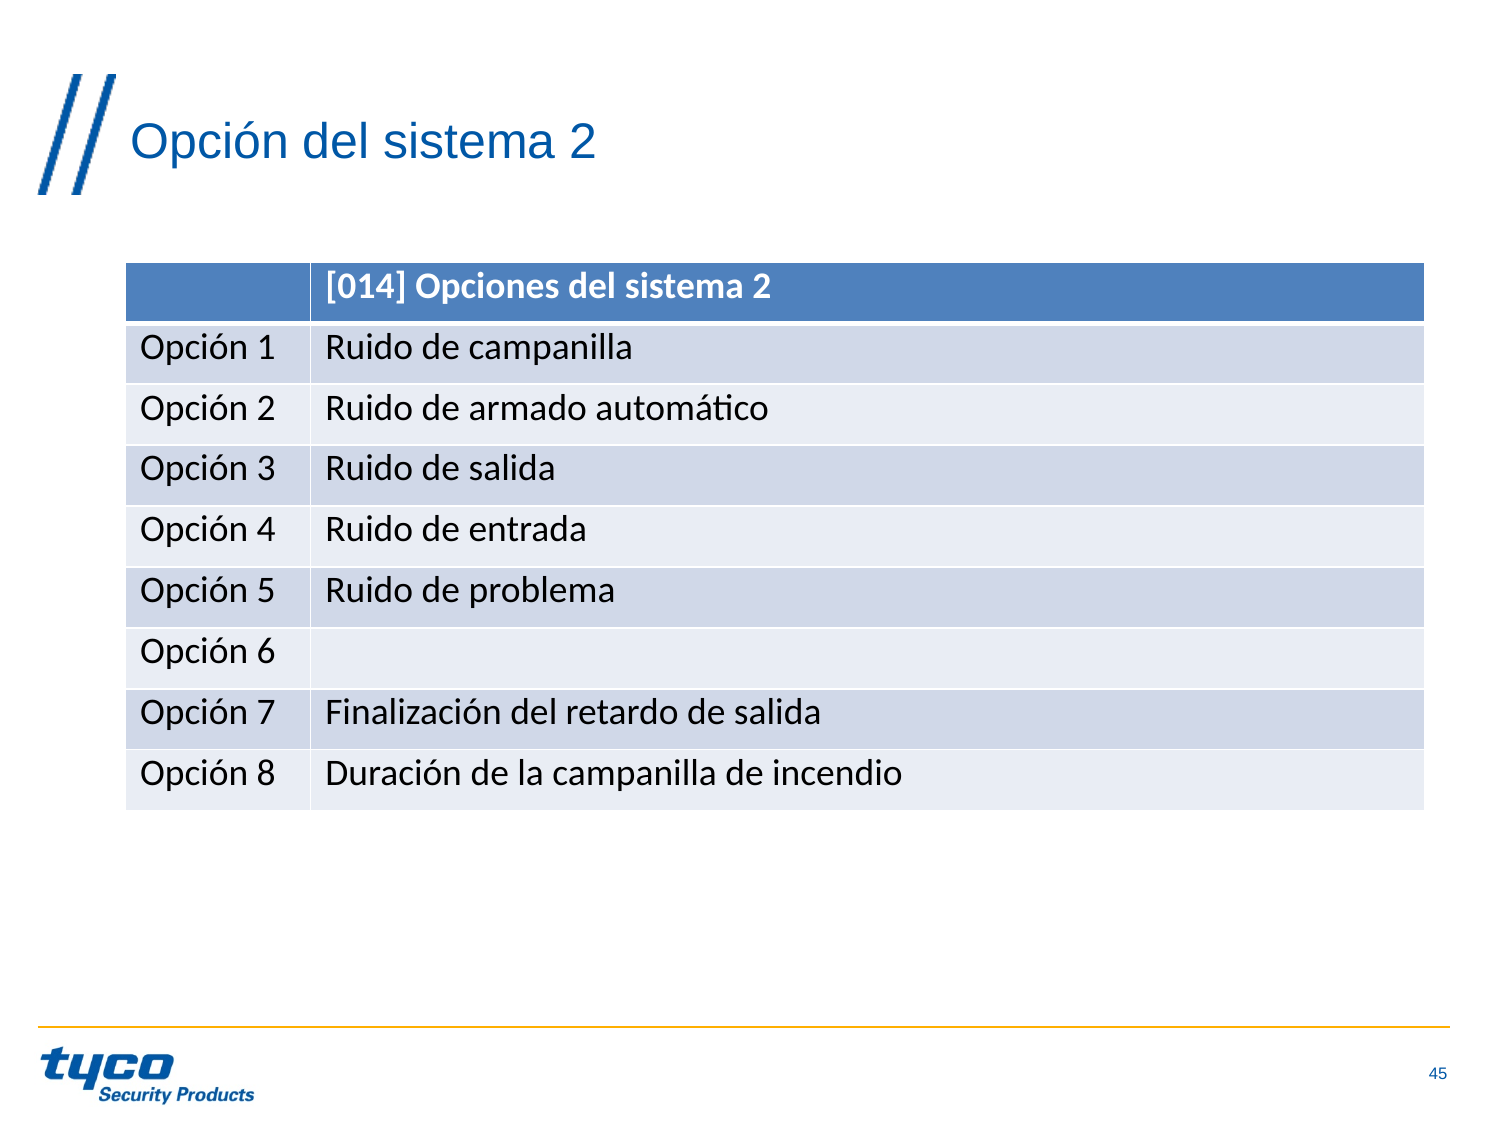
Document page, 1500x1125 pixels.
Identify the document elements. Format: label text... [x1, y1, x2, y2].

slide_number 45 [1387, 1042, 1463, 1103]
text_box [97, 1061, 228, 1091]
table_cell Opción 7 [126, 690, 310, 749]
picture [37, 74, 115, 195]
table_cell [311, 629, 1424, 688]
table_cell Opción 3 [126, 446, 310, 505]
table_cell Ruido de campanilla [311, 326, 1424, 383]
table_cell Ruido de salida [311, 446, 1424, 505]
table_cell Ruido de entrada [311, 507, 1424, 566]
table_cell Opción 1 [126, 326, 310, 383]
table_cell Opción 6 [126, 629, 310, 688]
table_cell Ruido de armado automático [311, 385, 1424, 444]
table_header [014] Opciones del sistema 2 [311, 263, 1424, 321]
picture [34, 1040, 260, 1107]
table_cell Finalización del retardo de salida [311, 690, 1424, 749]
table_cell Opción 8 [126, 750, 310, 810]
table_cell Opción 4 [126, 507, 310, 566]
table_header [126, 263, 310, 321]
table_cell Ruido de problema [311, 568, 1424, 627]
table_cell Opción 2 [126, 385, 310, 444]
table_cell Duración de la campanilla de incendio [311, 750, 1424, 810]
title Opción del sistema 2 [115, 44, 1426, 233]
table_cell Opción 5 [126, 568, 310, 627]
